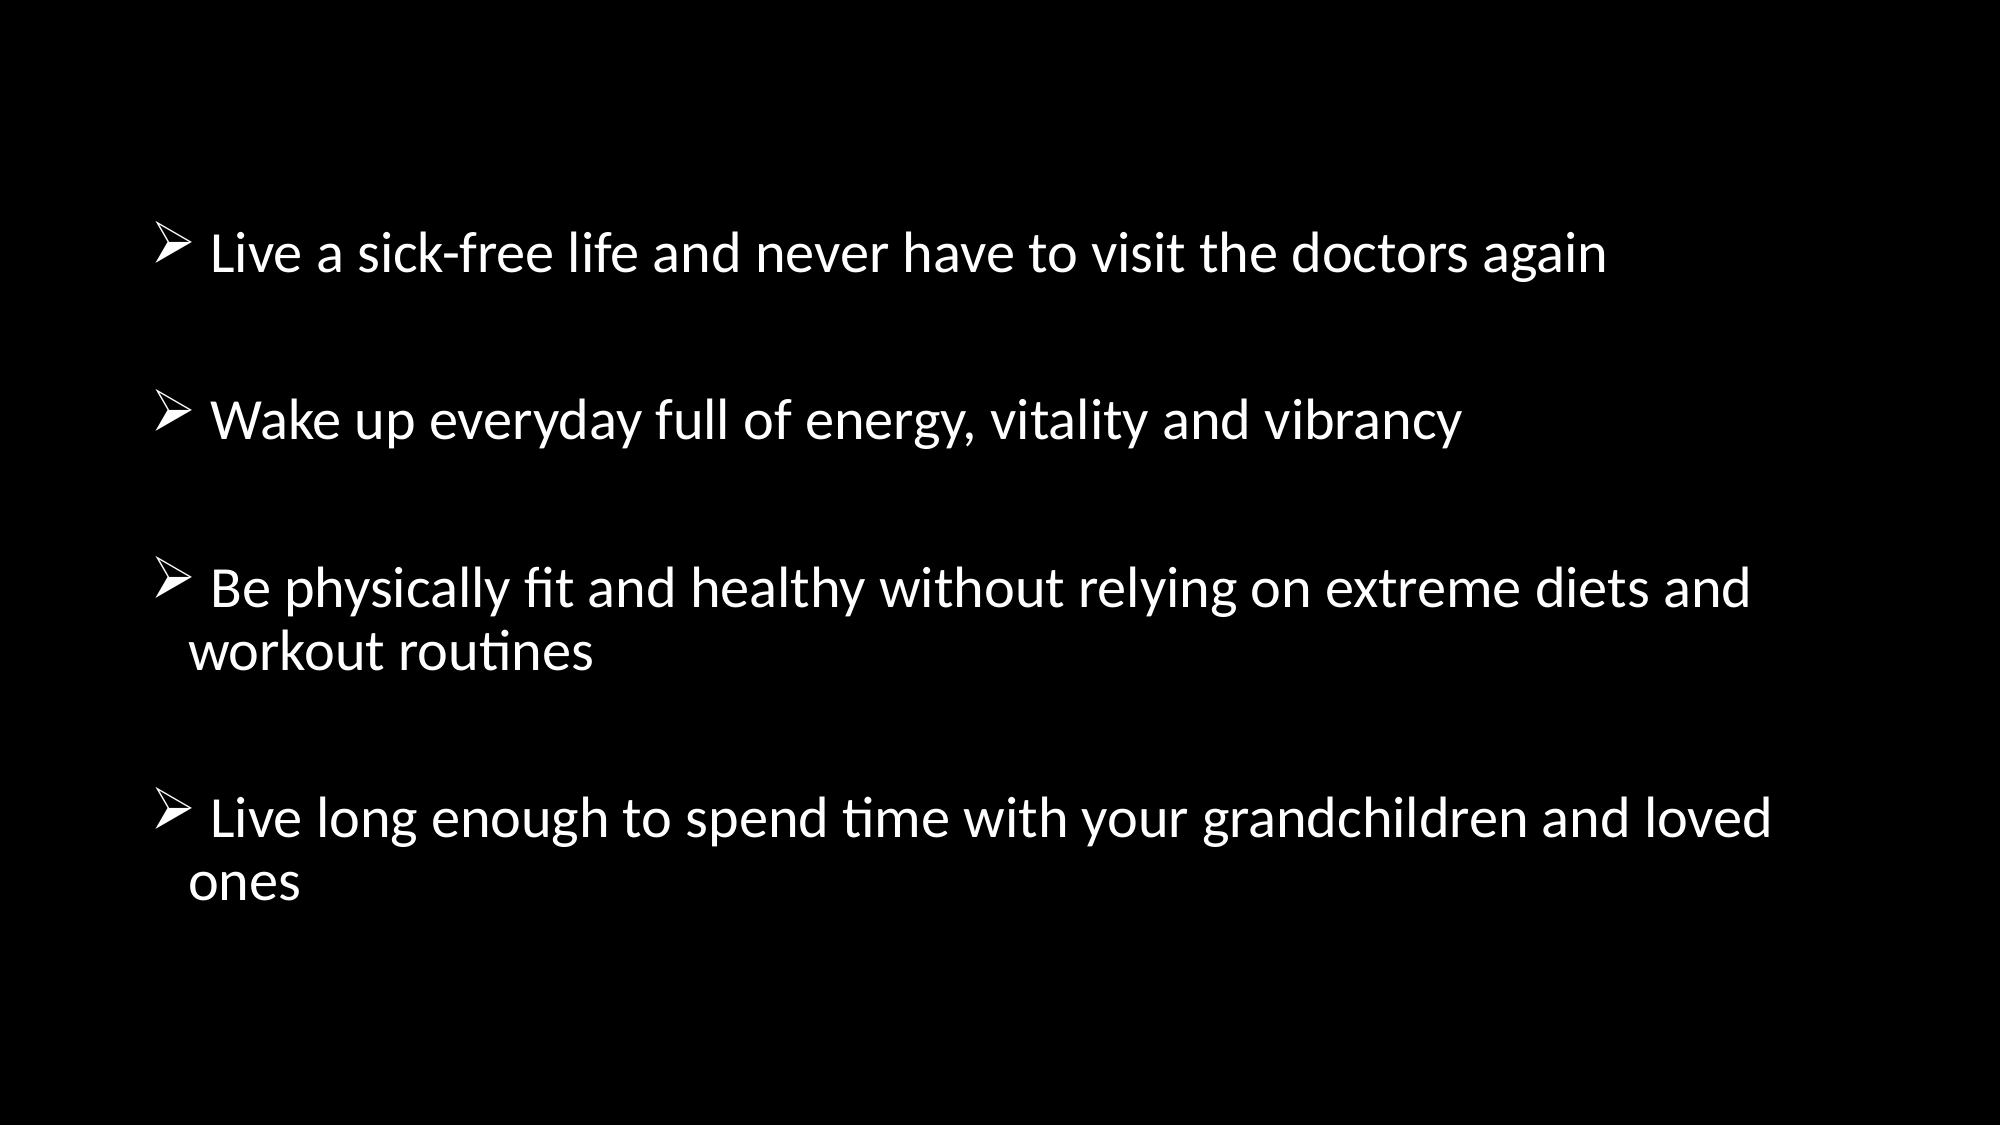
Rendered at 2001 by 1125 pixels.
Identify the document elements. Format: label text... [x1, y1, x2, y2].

list Live a sick-free life and never have to visit the doctors again Wake up everyday full of energy, vitality and vibrancy Be physically fit and healthy without relying on extreme diets and workout routines Live long enough to spend time with your grandchildren and loved ones [135, 214, 1861, 929]
